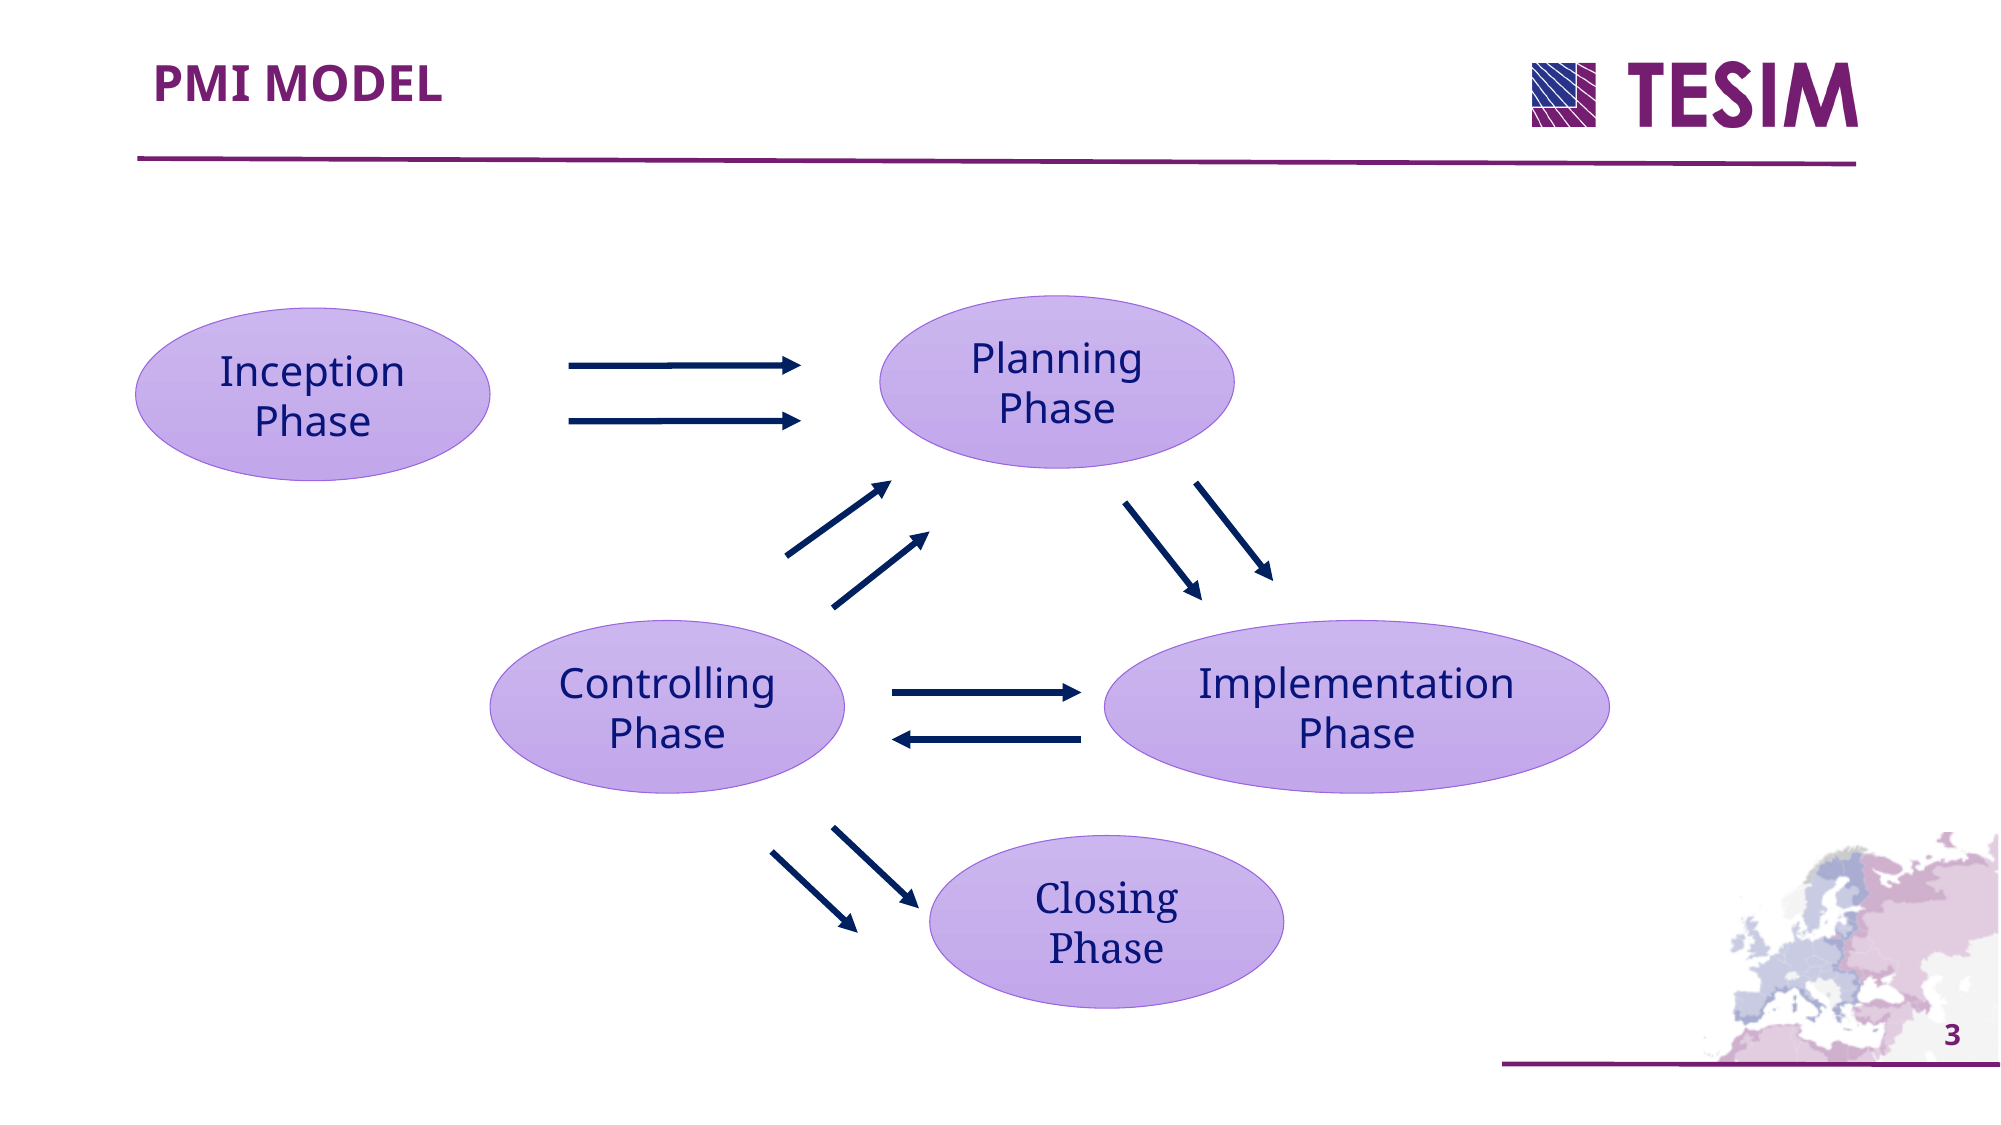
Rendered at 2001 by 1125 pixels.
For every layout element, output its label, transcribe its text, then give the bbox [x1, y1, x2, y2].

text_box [832, 531, 930, 608]
text_box Implementation Phase [1103, 619, 1611, 794]
picture [1597, 61, 1858, 128]
list PMI MODEL [137, 51, 1597, 149]
text_box Planning Phase [879, 295, 1235, 469]
text_box Controlling Phase [489, 619, 846, 794]
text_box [786, 480, 892, 557]
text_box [1195, 482, 1274, 581]
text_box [771, 851, 858, 933]
picture [1643, 832, 2000, 1062]
text_box Inception Phase [135, 307, 491, 482]
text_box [1124, 502, 1203, 601]
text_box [832, 826, 919, 909]
text_box Closing Phase [929, 834, 1285, 1009]
